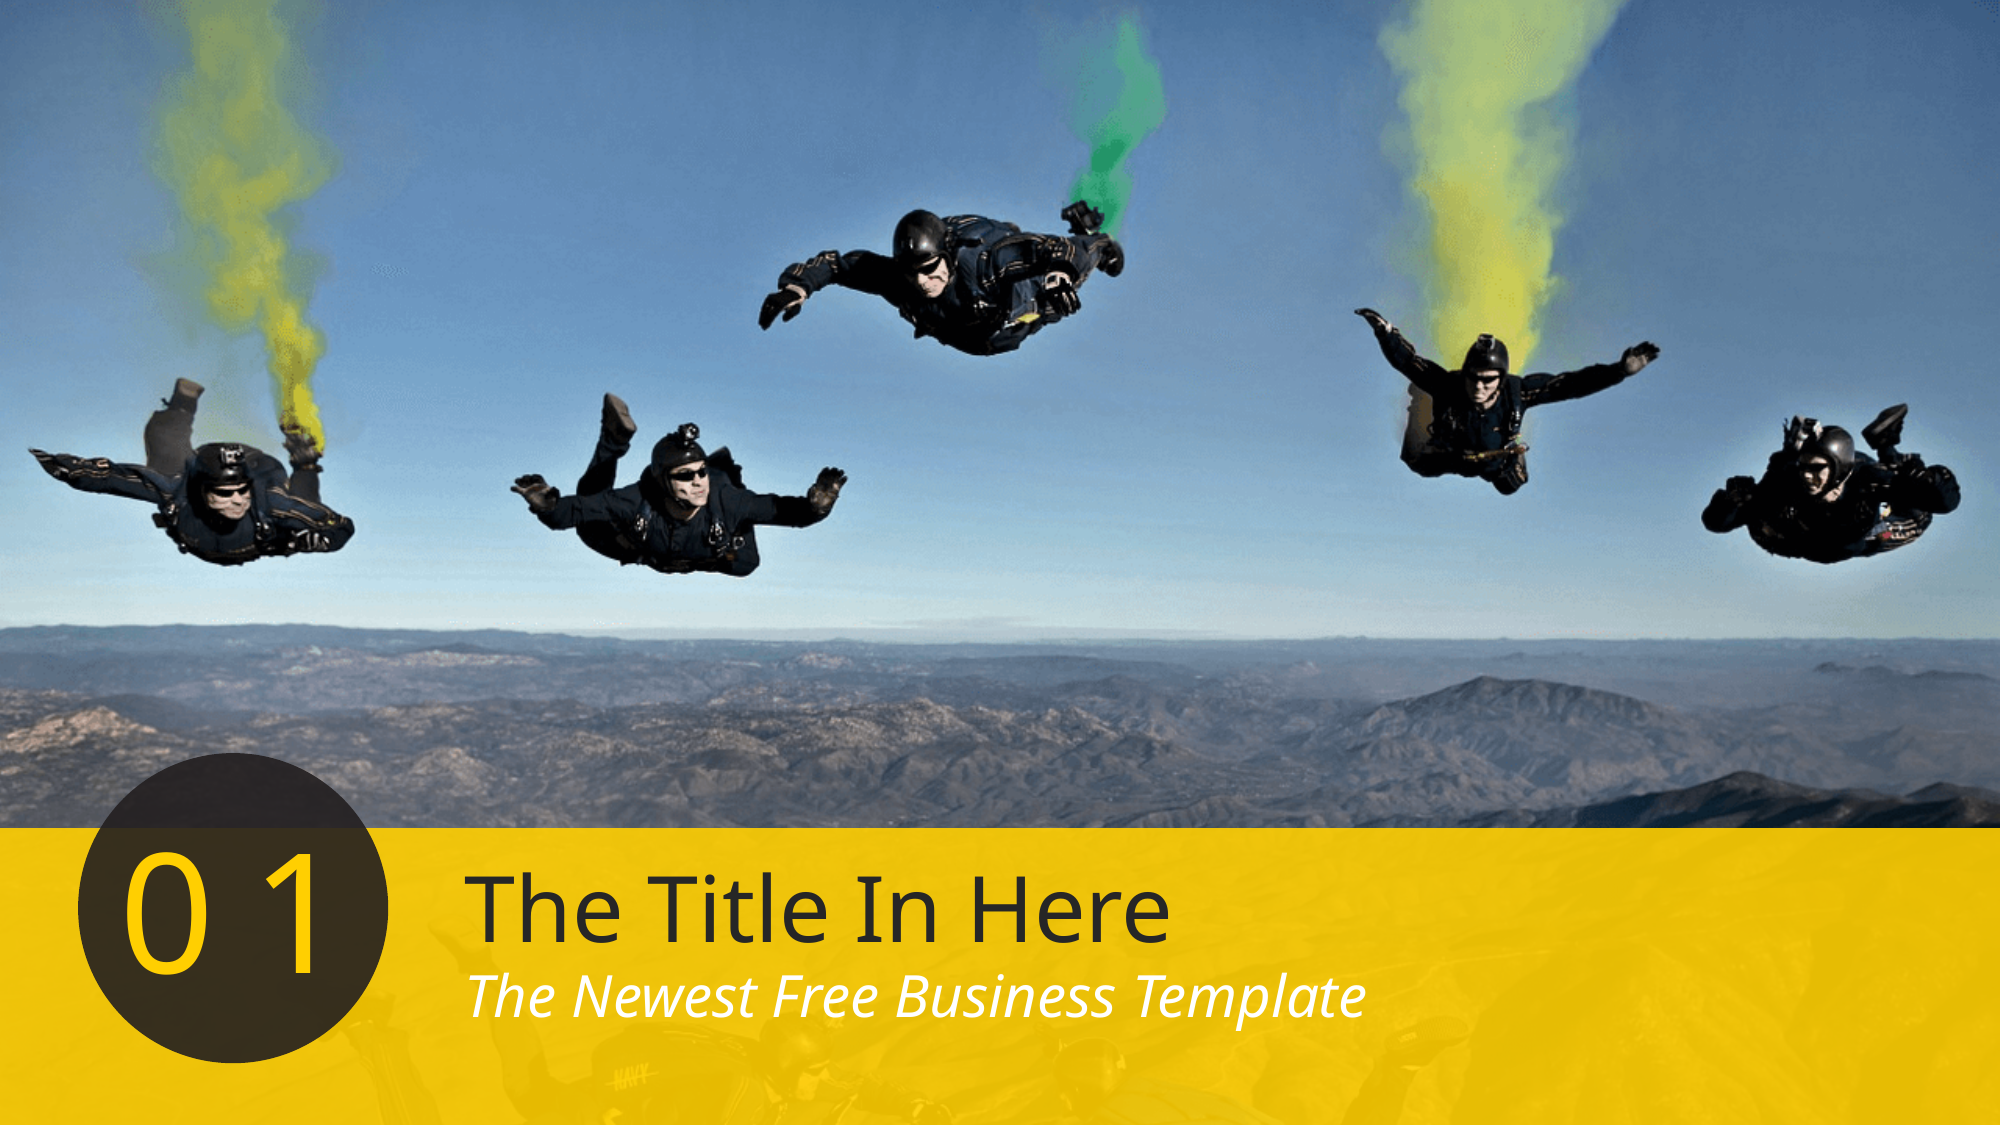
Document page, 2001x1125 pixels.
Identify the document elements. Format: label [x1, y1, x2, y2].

text_box [78, 753, 389, 1064]
picture [0, 0, 2000, 1125]
